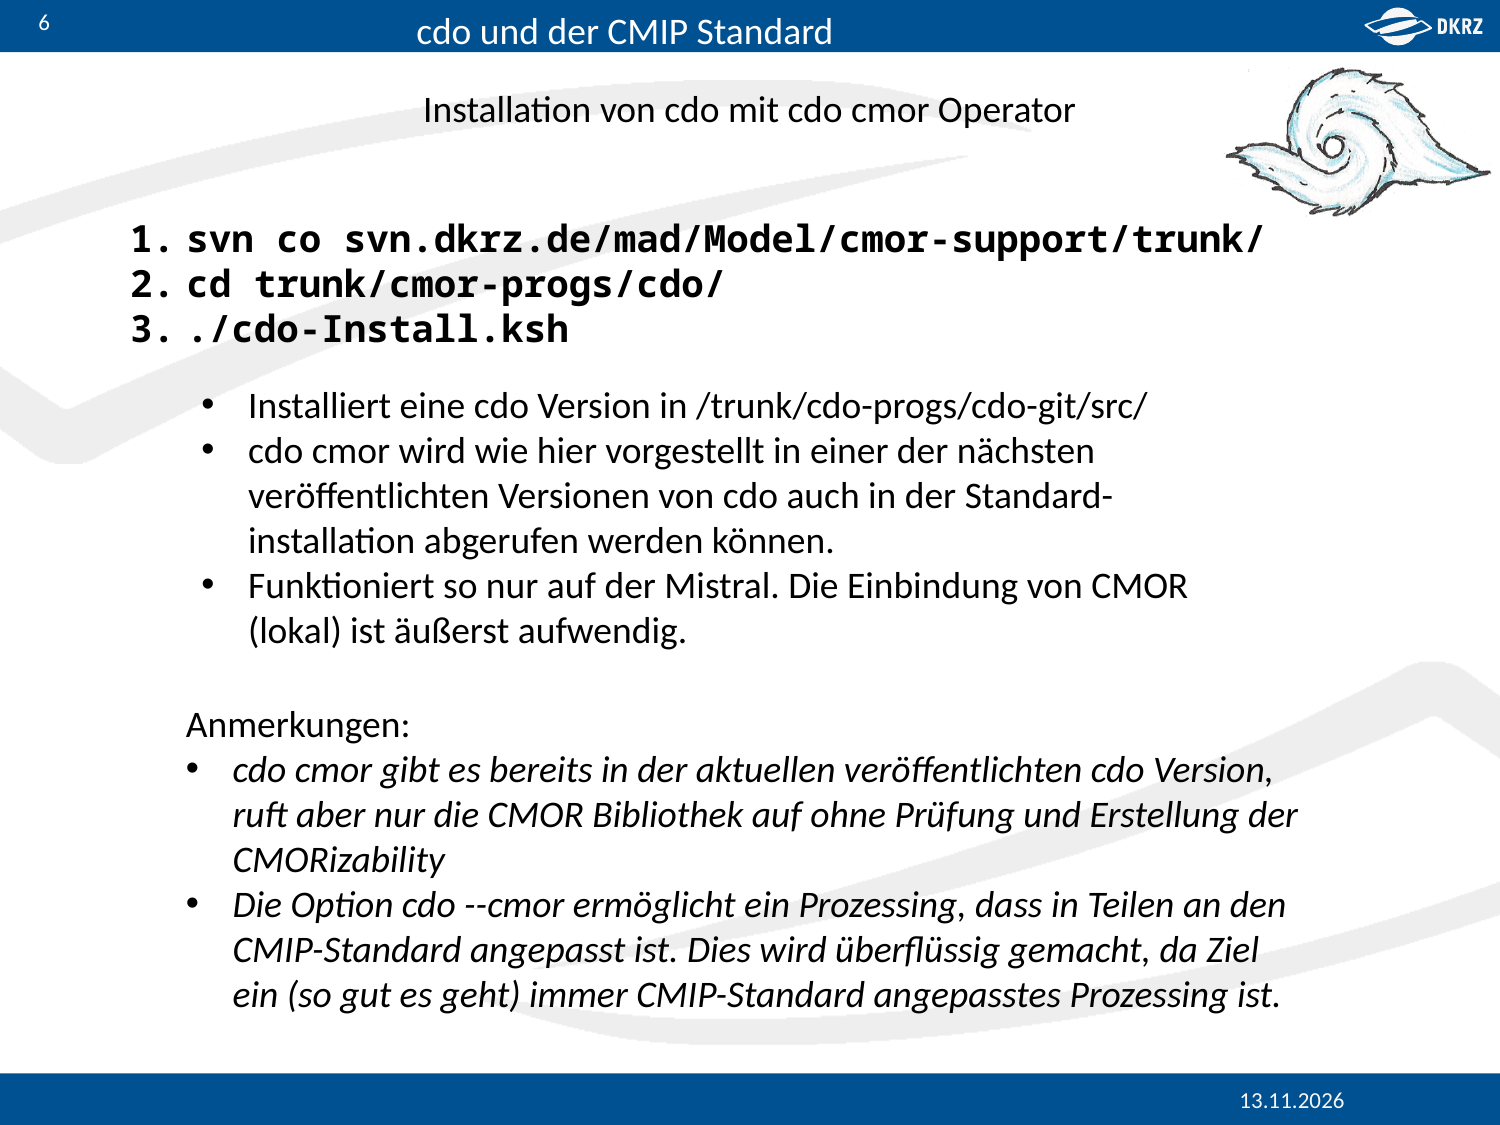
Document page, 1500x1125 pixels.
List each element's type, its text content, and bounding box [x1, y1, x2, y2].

slide_number 6 [1, 0, 65, 53]
text_box Anmerkungen: cdo cmor gibt es bereits in der aktuellen veröffentlichten cdo Version, ruft aber nur die CMOR Bibliothek auf ohne Prüfung und Erstellung der CMORizability Die Option cdo --cmor ermöglicht ein Prozessing, dass in Teilen an den CMIP-Standard angepasst ist. Dies wird überflüssig gemacht, da Ziel ein (so gut es geht) immer CMIP-Standard angepasstes Prozessing ist. [171, 692, 1329, 1023]
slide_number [1187, 1072, 1360, 1125]
text_box svn co svn.dkrz.de/mad/Model/cmor-support/trunk/ cd trunk/cmor-progs/cdo/ ./cdo-Install.ksh [115, 208, 1282, 358]
picture [0, 80, 1032, 464]
picture [1222, 65, 1492, 223]
picture [470, 662, 1500, 1044]
text_box Installiert eine cdo Version in /trunk/cdo-progs/cdo-git/src/ cdo cmor wird wie hier vorgestellt in einer der nächsten veröffentlichten Versionen von cdo auch in der Standard-installation abgerufen werden können. Funktioniert so nur auf der Mistral. Die Einbindung von CMOR (lokal) ist äußerst aufwendig. [186, 373, 1285, 659]
text_box Installation von cdo mit cdo cmor Operator [408, 78, 1092, 138]
